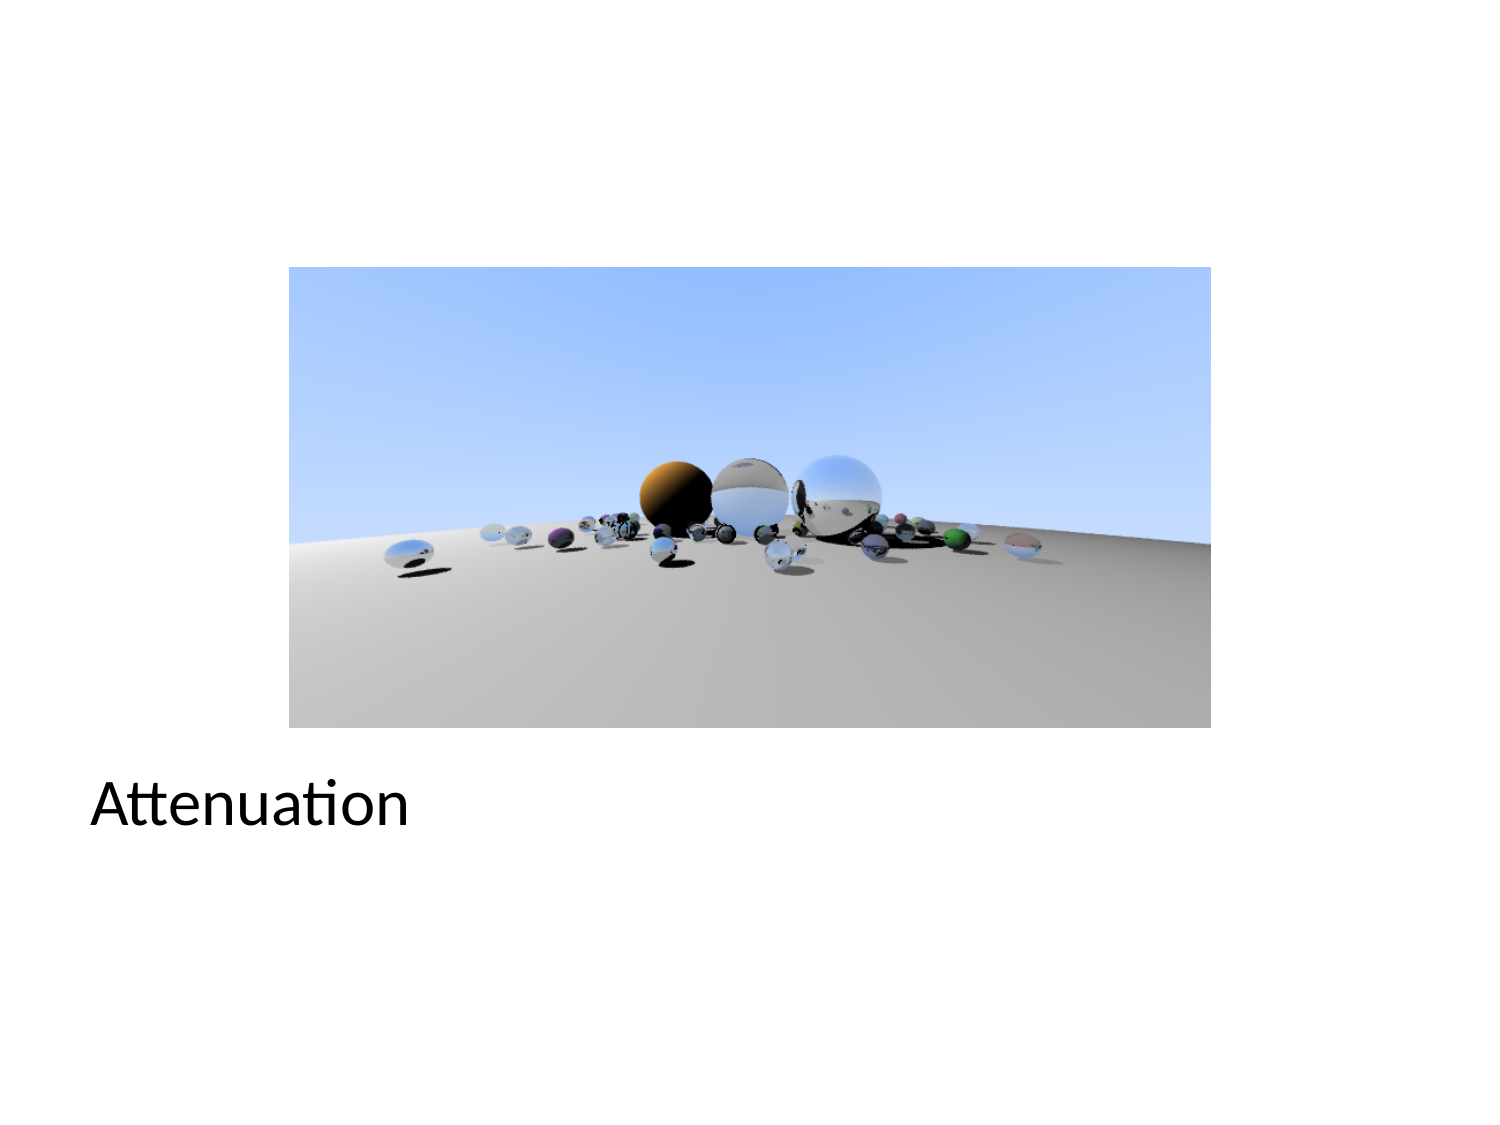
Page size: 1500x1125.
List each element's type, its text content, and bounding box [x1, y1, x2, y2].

list Attenuation [75, 751, 1425, 1005]
picture [289, 266, 1211, 728]
